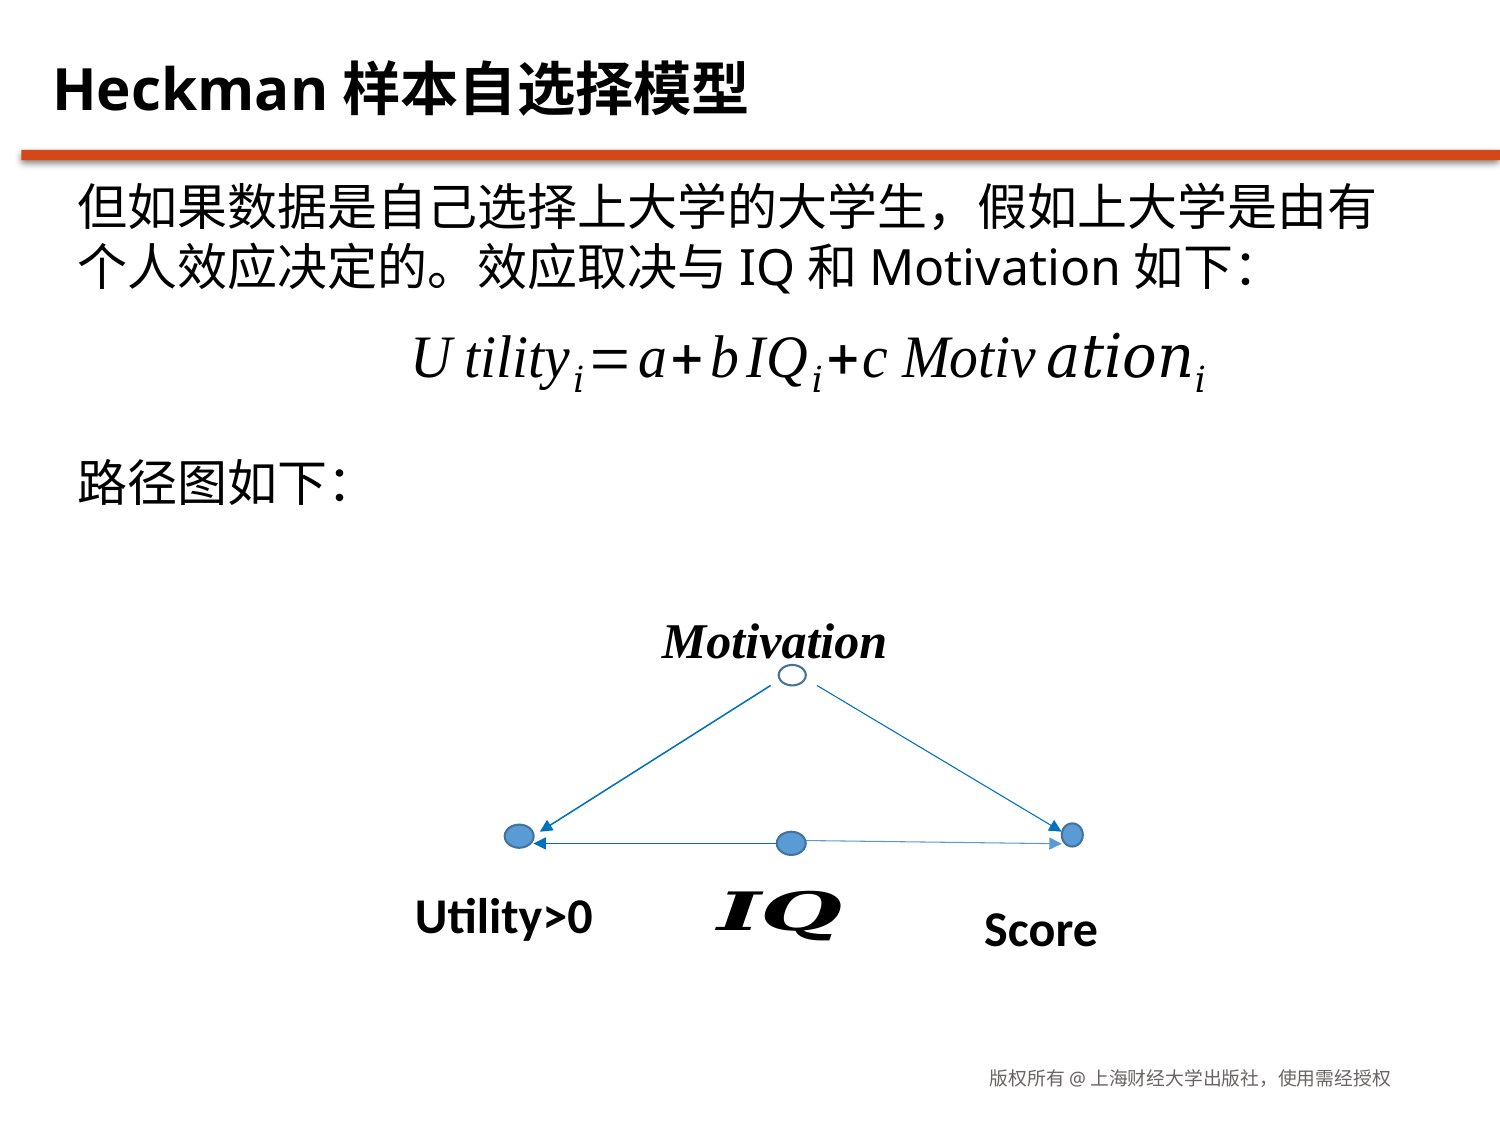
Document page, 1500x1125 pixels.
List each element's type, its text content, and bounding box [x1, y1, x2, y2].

title Heckman样本自选择模型 [37, 50, 1369, 138]
list 但如果数据是自己选择上大学的大学生，假如上大学是由有个人效应决定的。效应取决与IQ和Motivation如下： 路径图如下： [62, 168, 1400, 1025]
footer 版权所有@上海财经大学出版社，使用需经授权 [975, 1046, 1463, 1109]
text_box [399, 596, 1191, 944]
